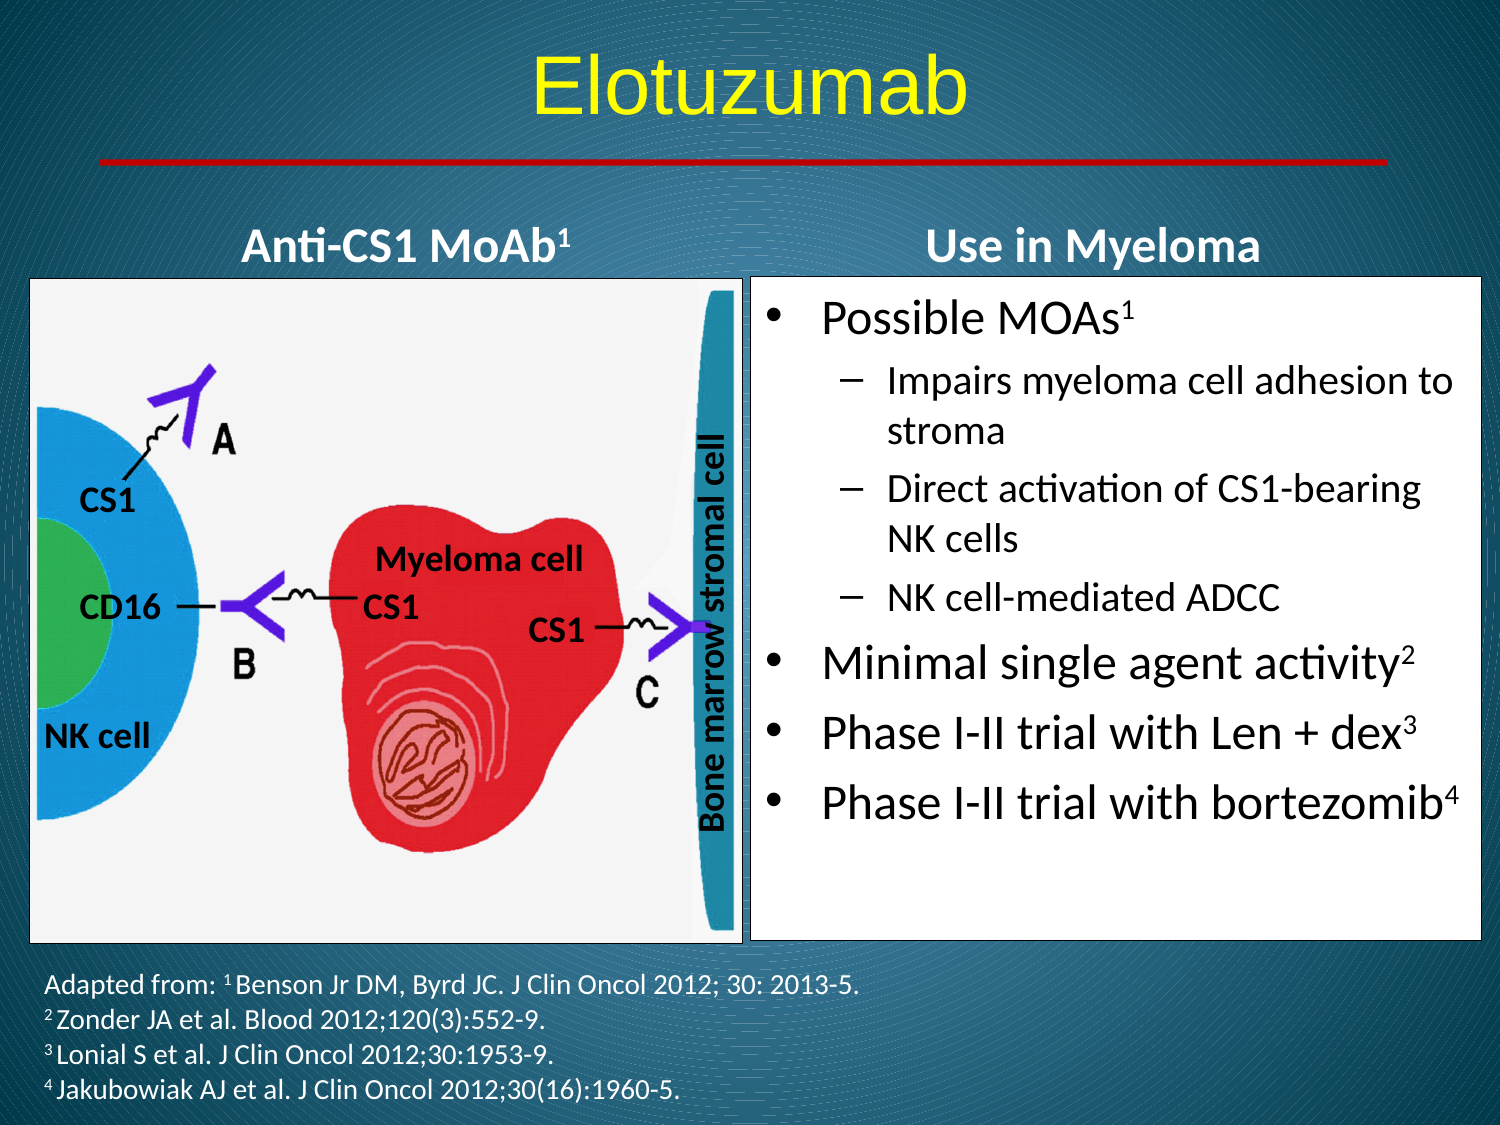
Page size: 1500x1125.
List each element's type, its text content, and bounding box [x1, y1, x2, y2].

picture [29, 278, 743, 945]
list Use in Myeloma [761, 174, 1425, 276]
title Elotuzumab [75, 0, 1425, 163]
list Possible MOAs1 Impairs myeloma cell adhesion to stroma Direct activation of CS1-bearing NK cells NK cell-mediated ADCC Minimal single agent activity2 Phase I-II trial with Len + dex3 Phase I-II trial with bortezomib4 [750, 276, 1482, 941]
text_box Adapted from: 1 Benson Jr DM, Byrd JC. J Clin Oncol 2012; 30: 2013-5. 2 Zonder JA et al. Blood 2012;120(3):552-9. 3 Lonial S et al. J Clin Oncol 2012;30:1953-9. 4 Jakubowiak AJ et al. J Clin Oncol 2012;30(16):1960-5. [29, 957, 1129, 1113]
list Anti-CS1 MoAb1 [75, 174, 738, 277]
